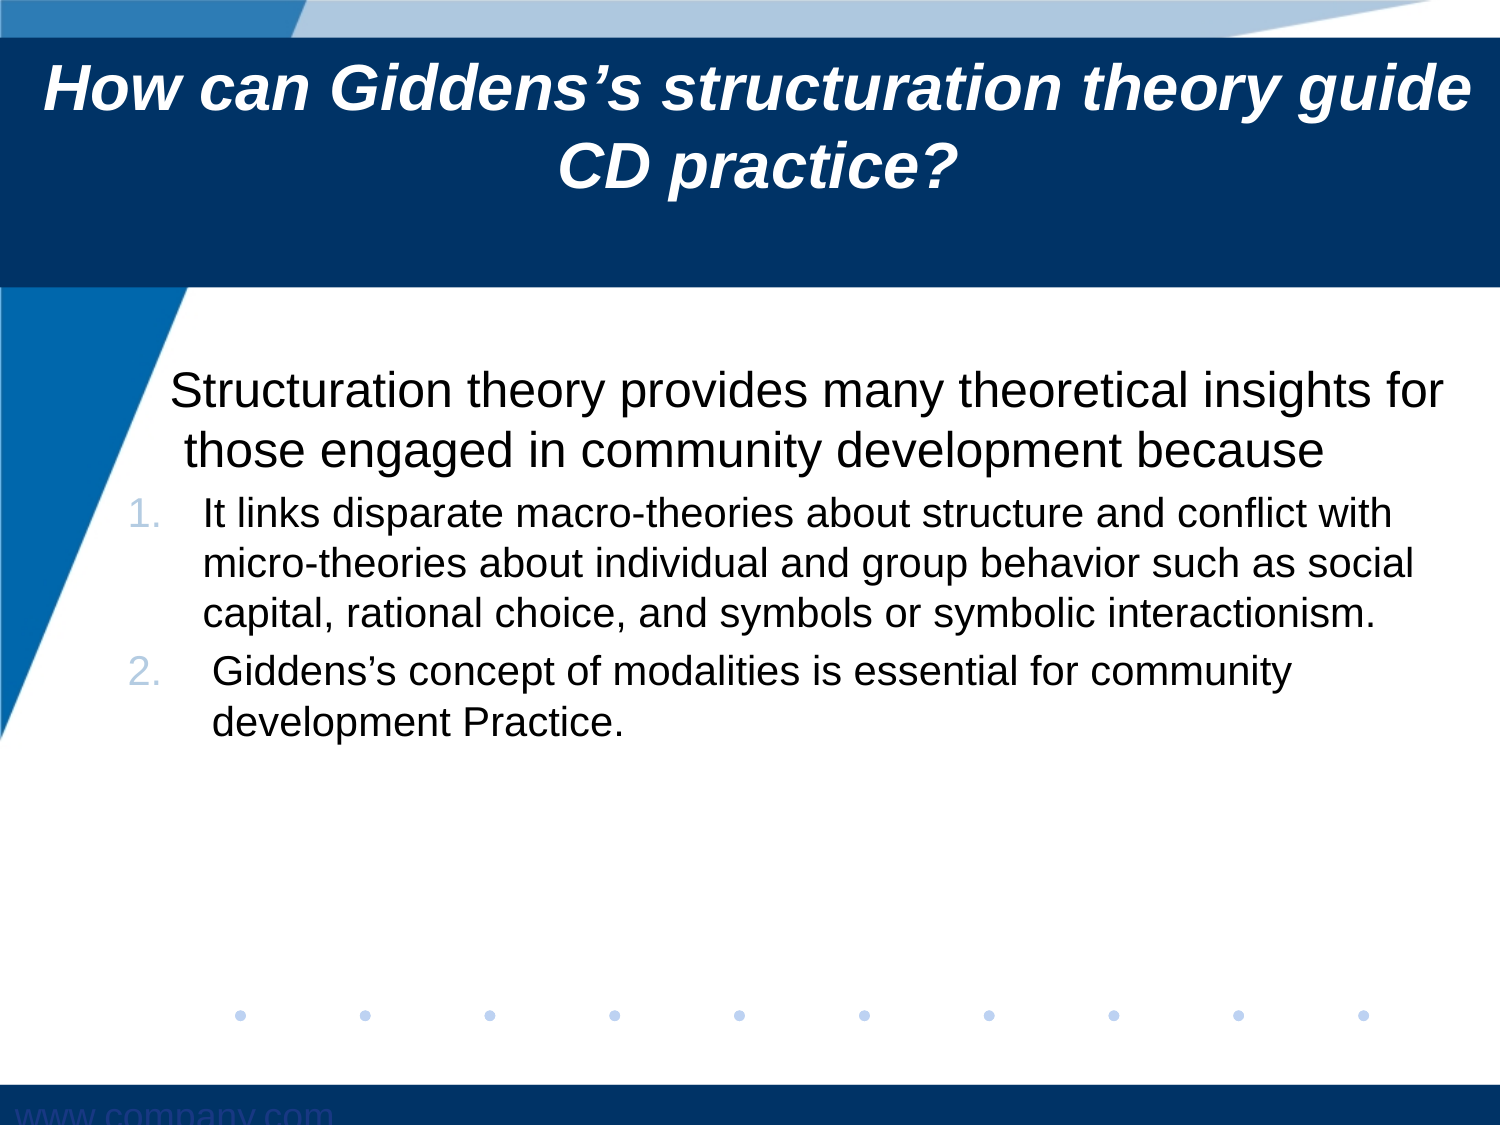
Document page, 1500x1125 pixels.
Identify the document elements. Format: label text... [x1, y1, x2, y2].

list Structuration theory provides many theoretical insights for those engaged in community development because It links disparate macro-theories about structure and conflict with micro-theories about individual and group behavior such as social capital, rational choice, and symbols or symbolic interactionism. Giddens’s concept of modalities is essential for community development Practice. [112, 349, 1463, 813]
picture [0, 0, 1500, 37]
title How can Giddens’s structuration theory guide CD practice? [0, 37, 1500, 288]
picture [0, 288, 212, 842]
